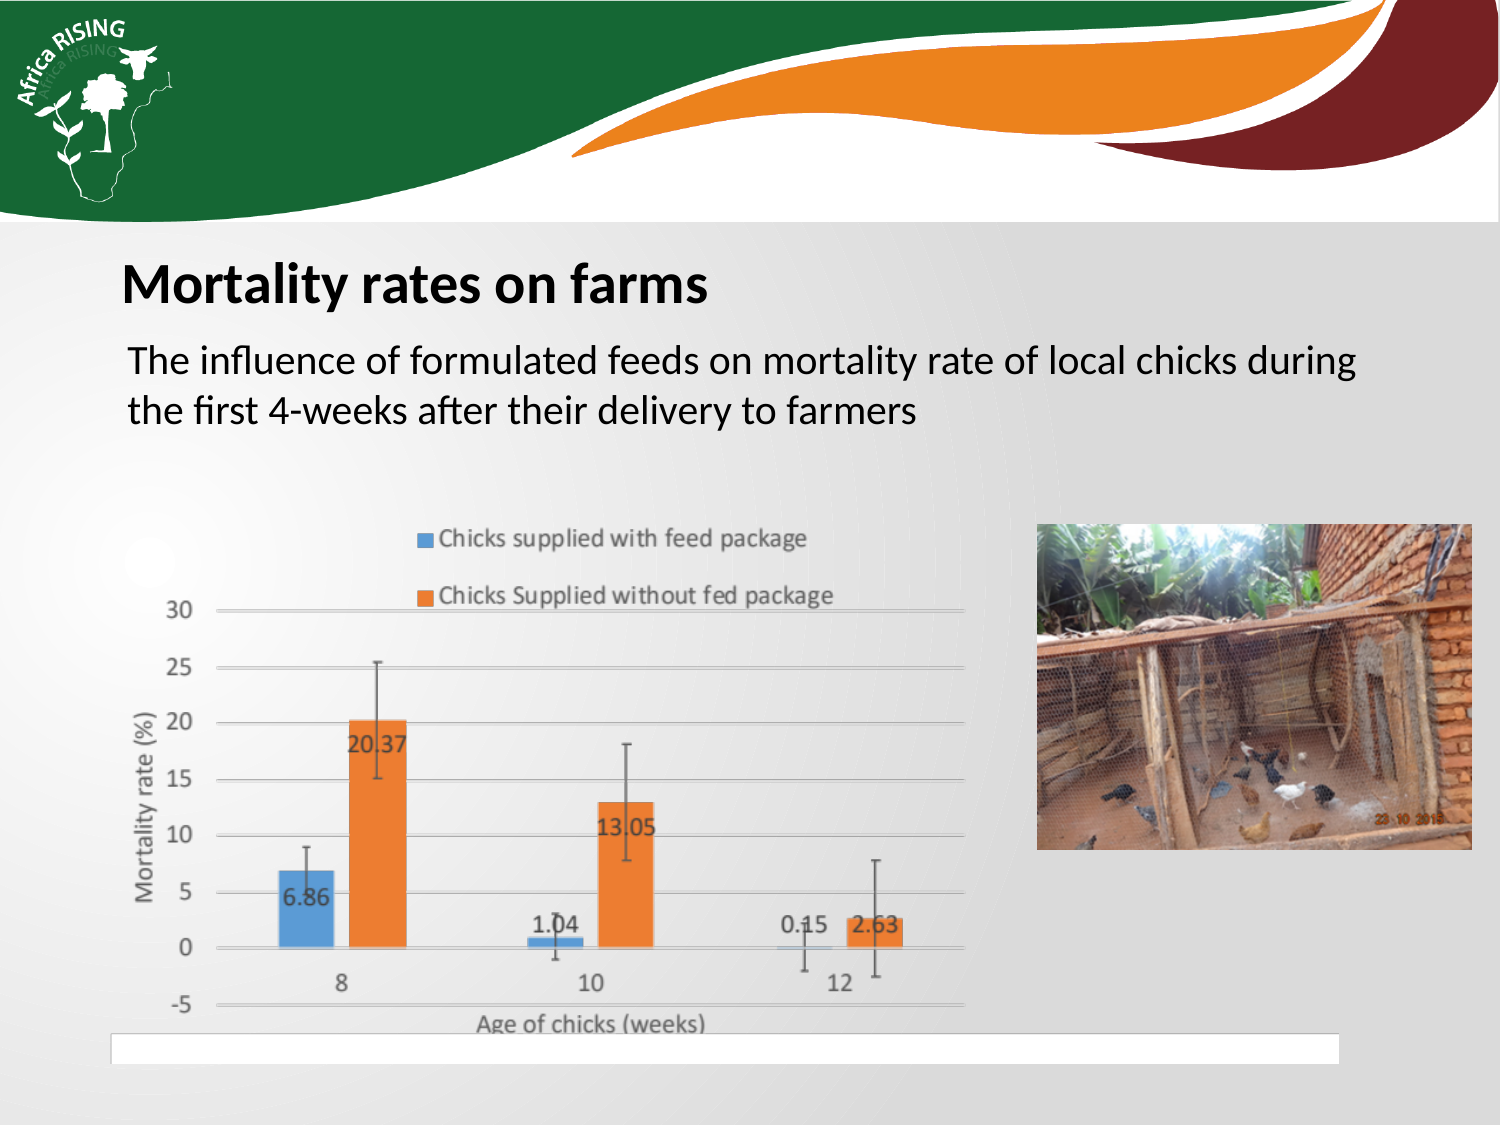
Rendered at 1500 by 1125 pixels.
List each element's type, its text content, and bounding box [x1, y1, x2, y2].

list Mortality rates on farms [87, 237, 1363, 313]
picture [86, 487, 1472, 1064]
picture [0, 0, 1499, 222]
text_box The influence of formulated feeds on mortality rate of local chicks during the first 4-weeks after their delivery to farmers [112, 275, 1425, 440]
